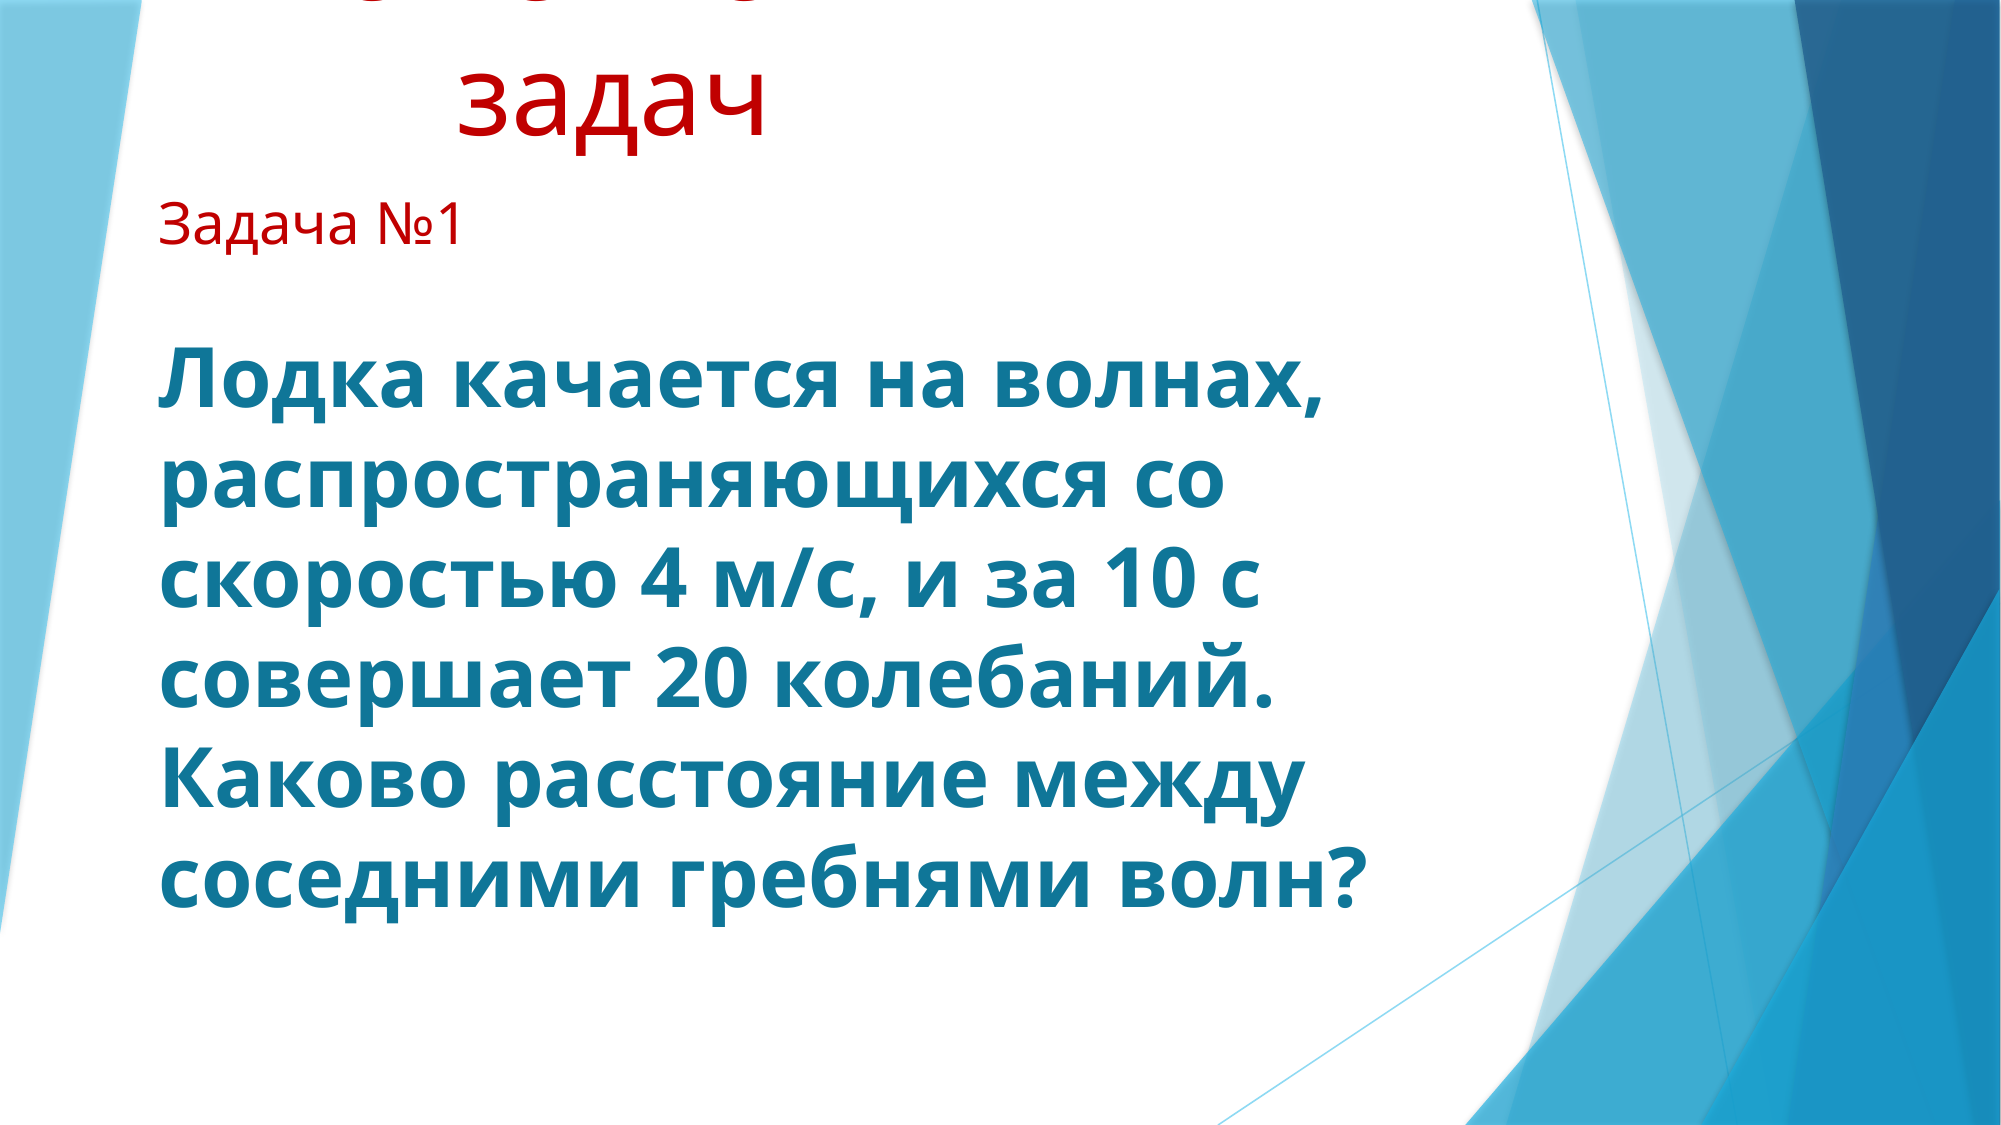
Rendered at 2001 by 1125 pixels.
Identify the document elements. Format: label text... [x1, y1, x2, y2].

title Решение задач [0, 0, 787, 165]
text_box Лодка качается на волнах, распространяющихся со скоростью 4 м/с, и за 10 с совершает 20 колебаний. Каково расстояние между соседними гребнями волн? [143, 316, 1541, 932]
text_box Задача №1 [143, 178, 648, 264]
